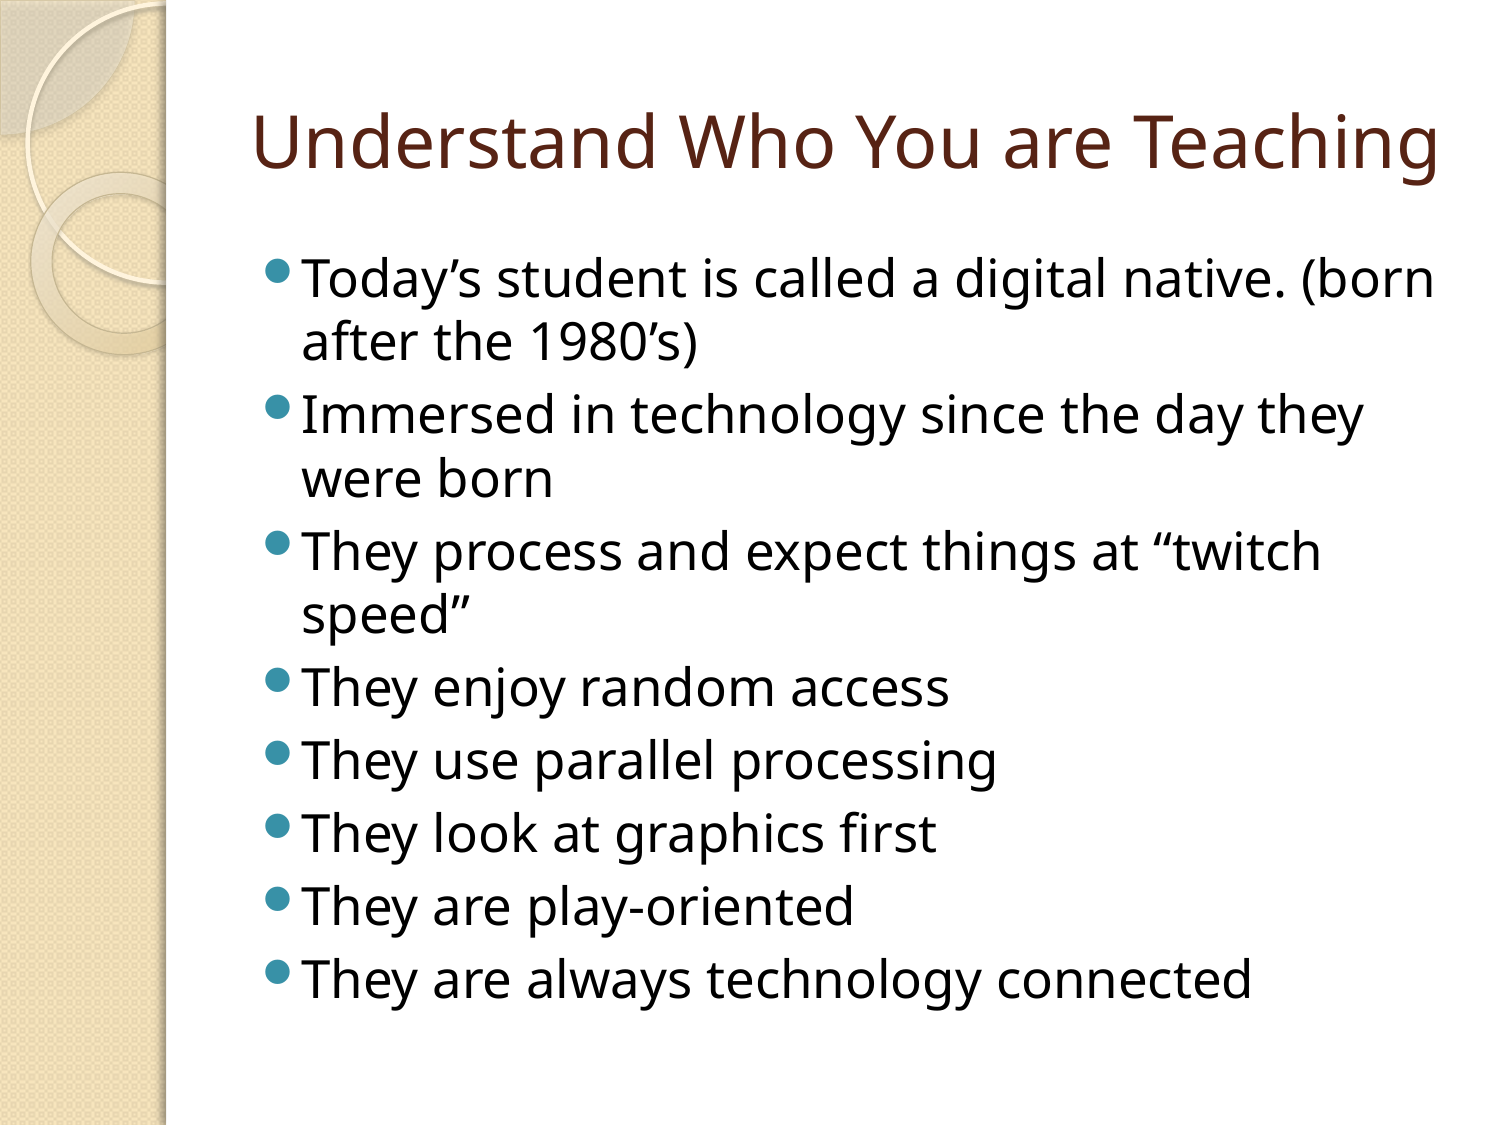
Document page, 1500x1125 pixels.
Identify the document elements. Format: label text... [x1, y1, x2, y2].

title Understand Who You are Teaching [235, 45, 1466, 233]
list Today’s student is called a digital native. (born after the 1980’s) Immersed in technology since the day they were born They process and expect things at “twitch speed” They enjoy random access They use parallel processing They look at graphics first They are play-oriented They are always technology connected [235, 237, 1466, 1025]
